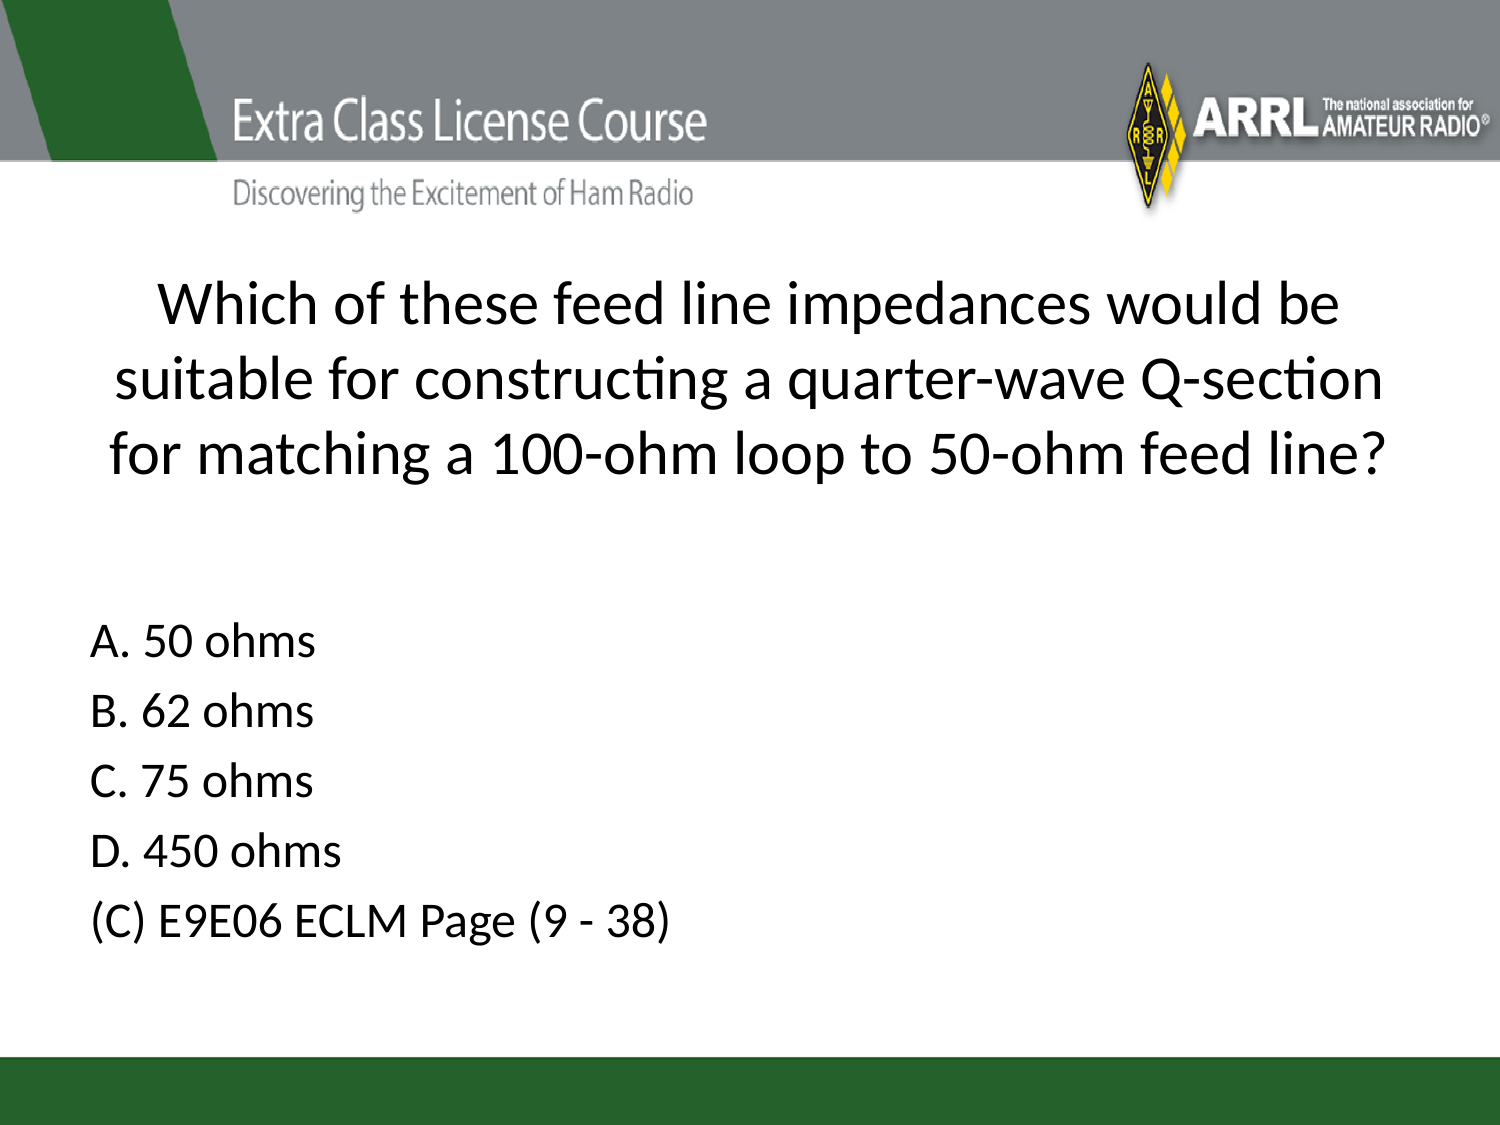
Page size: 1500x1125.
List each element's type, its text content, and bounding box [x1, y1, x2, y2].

list A. 50 ohms B. 62 ohms C. 75 ohms D. 450 ohms (C) E9E06 ECLM Page (9 - 38) [75, 600, 1425, 988]
title Which of these feed line impedances would be suitable for constructing a quarter-wave Q-section for matching a 100-ohm loop to 50-ohm feed line? [75, 254, 1425, 435]
picture [0, 0, 1500, 1125]
